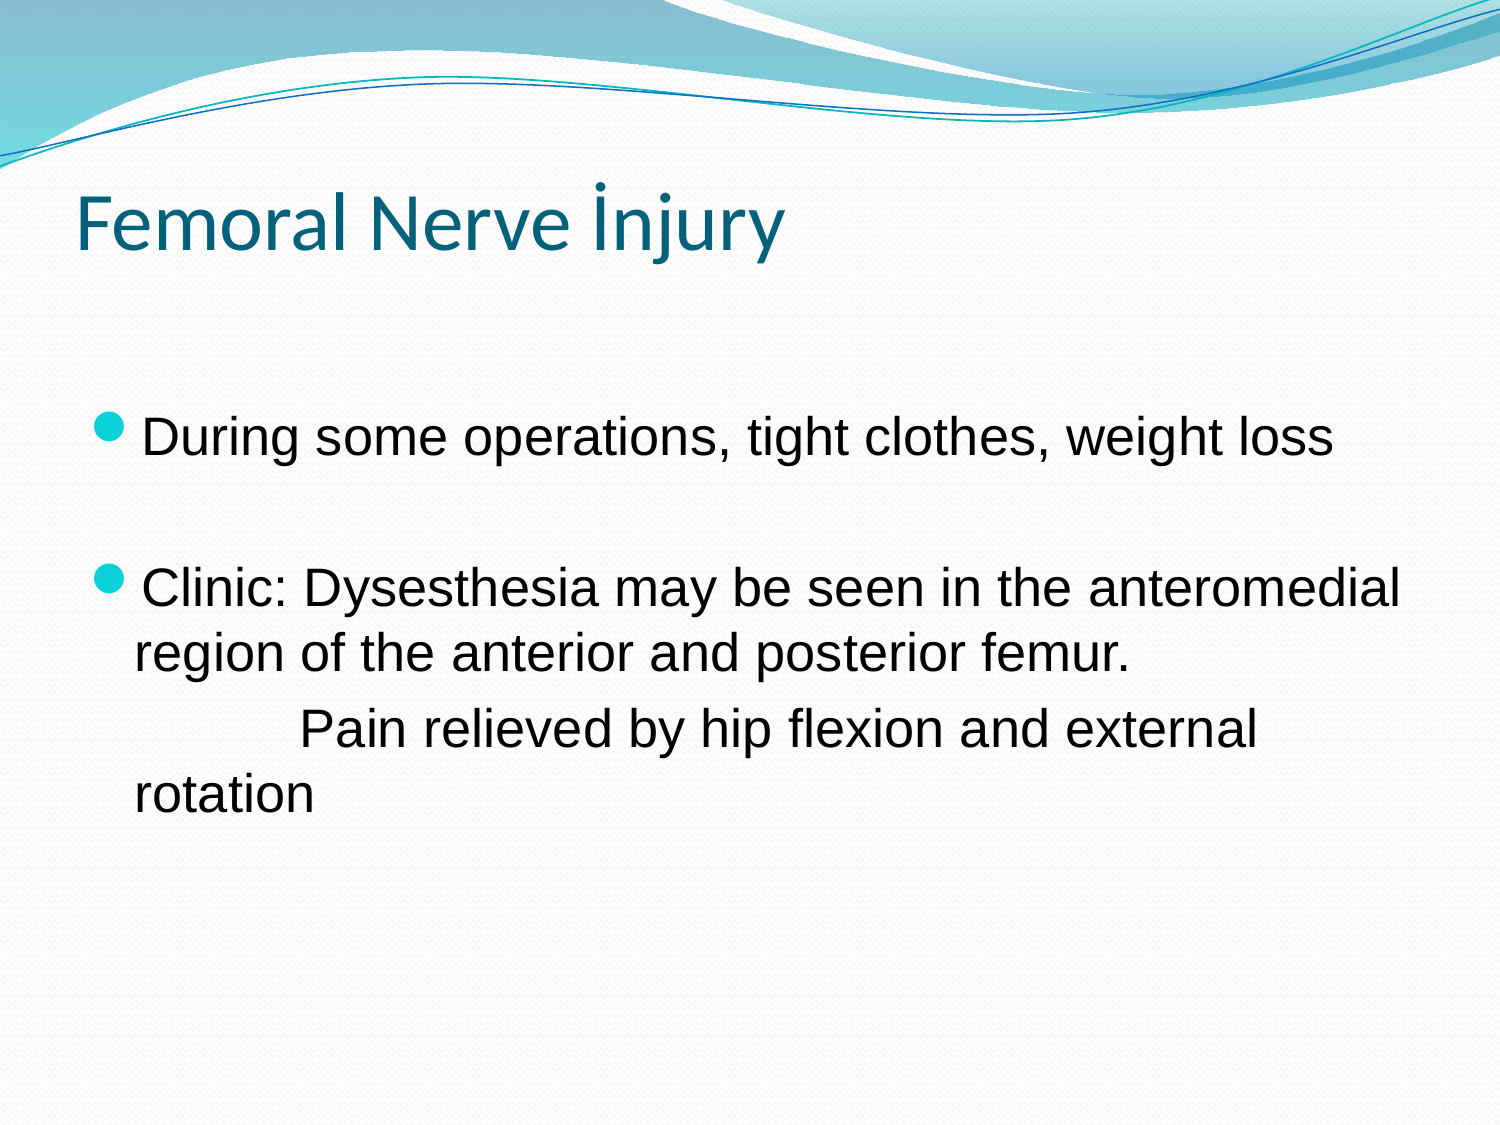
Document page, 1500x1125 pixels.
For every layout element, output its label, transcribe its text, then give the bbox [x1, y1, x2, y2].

title Femoral Nerve İnjury [75, 115, 1425, 268]
list During some operations, tight clothes, weight loss Clinic: Dysesthesia may be seen in the anteromedial region of the anterior and posterior femur. Pain relieved by hip flexion and external rotation [75, 317, 1425, 1038]
